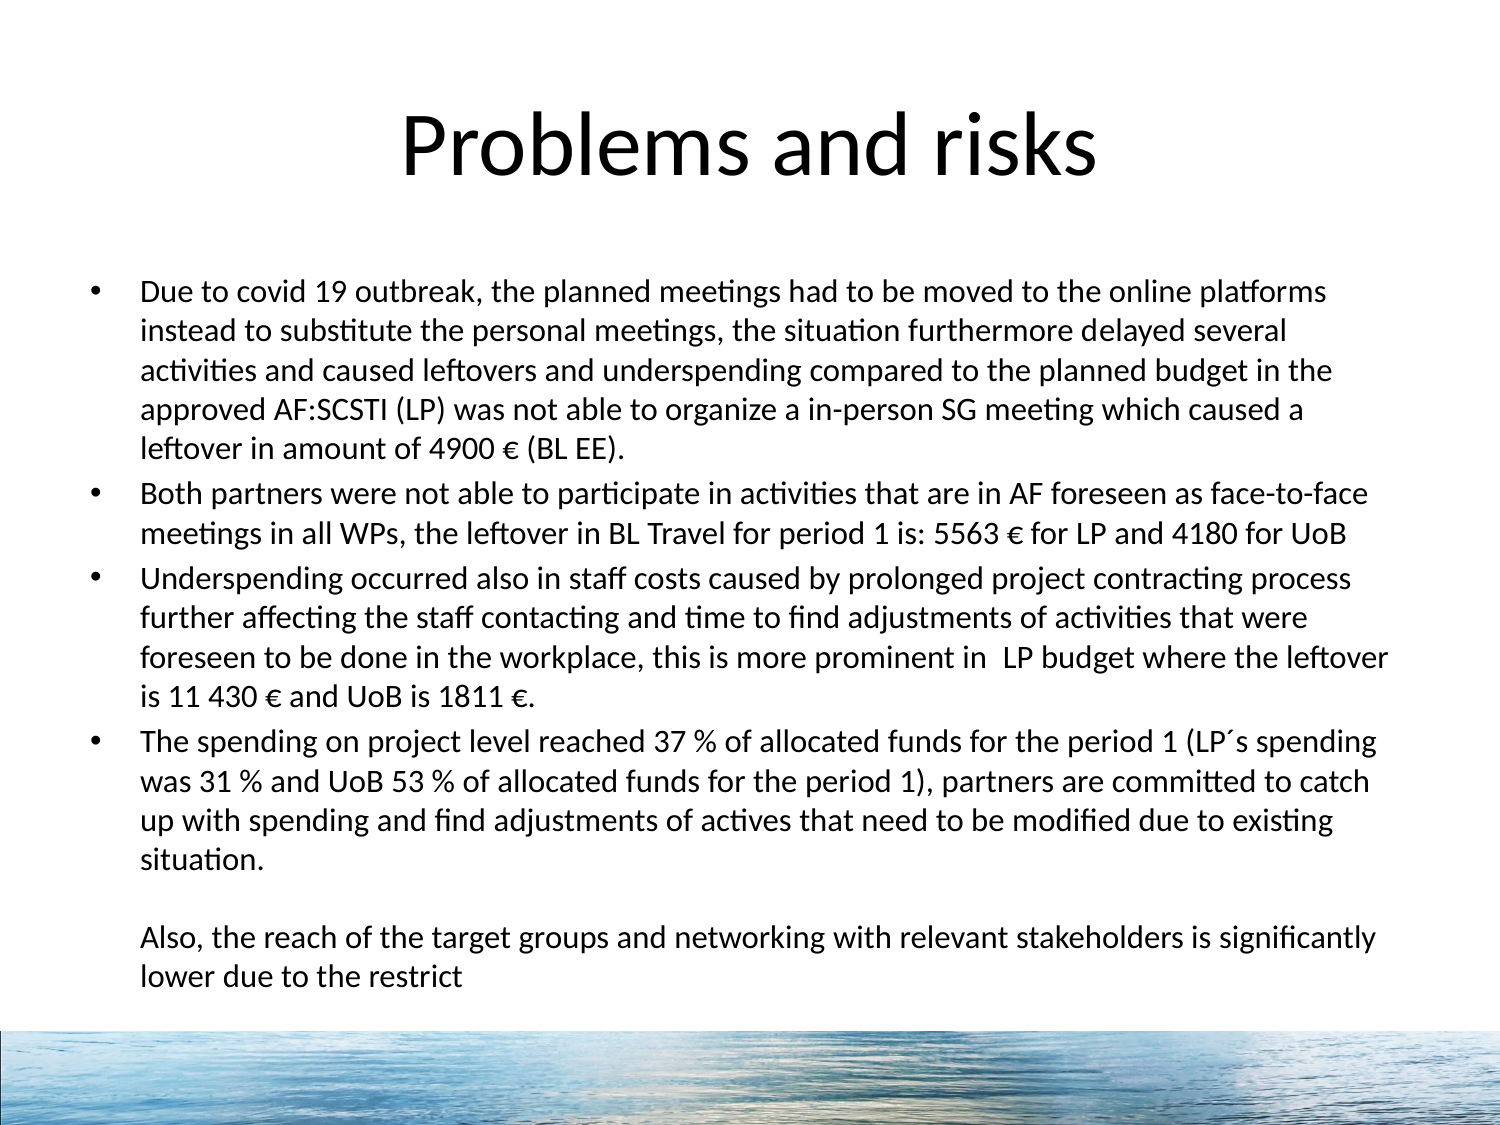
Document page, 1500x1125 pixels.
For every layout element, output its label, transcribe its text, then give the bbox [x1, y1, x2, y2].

picture [0, 1031, 1500, 1125]
title Problems and risks [75, 45, 1425, 233]
list Due to covid 19 outbreak, the planned meetings had to be moved to the online platforms instead to substitute the personal meetings, the situation furthermore delayed several activities and caused leftovers and underspending compared to the planned budget in the approved AF:SCSTI (LP) was not able to organize a in-person SG meeting which caused a leftover in amount of 4900 € (BL EE). Both partners were not able to participate in activities that are in AF foreseen as face-to-face meetings in all WPs, the leftover in BL Travel for period 1 is: 5563 € for LP and 4180 for UoB Underspending occurred also in staff costs caused by prolonged project contracting process further affecting the staff contacting and time to find adjustments of activities that were foreseen to be done in the workplace, this is more prominent in LP budget where the leftover is 11 430 € and UoB is 1811 €. The spending on project level reached 37 % of allocated funds for the period 1 (LP´s spending was 31 % and UoB 53 % of allocated funds for the period 1), partners are committed to catch up with spending and find adjustments of actives that need to be modified due to existing situation. Also, the reach of the target groups and networking with relevant stakeholders is significantly lower due to the restrict [75, 262, 1425, 1005]
